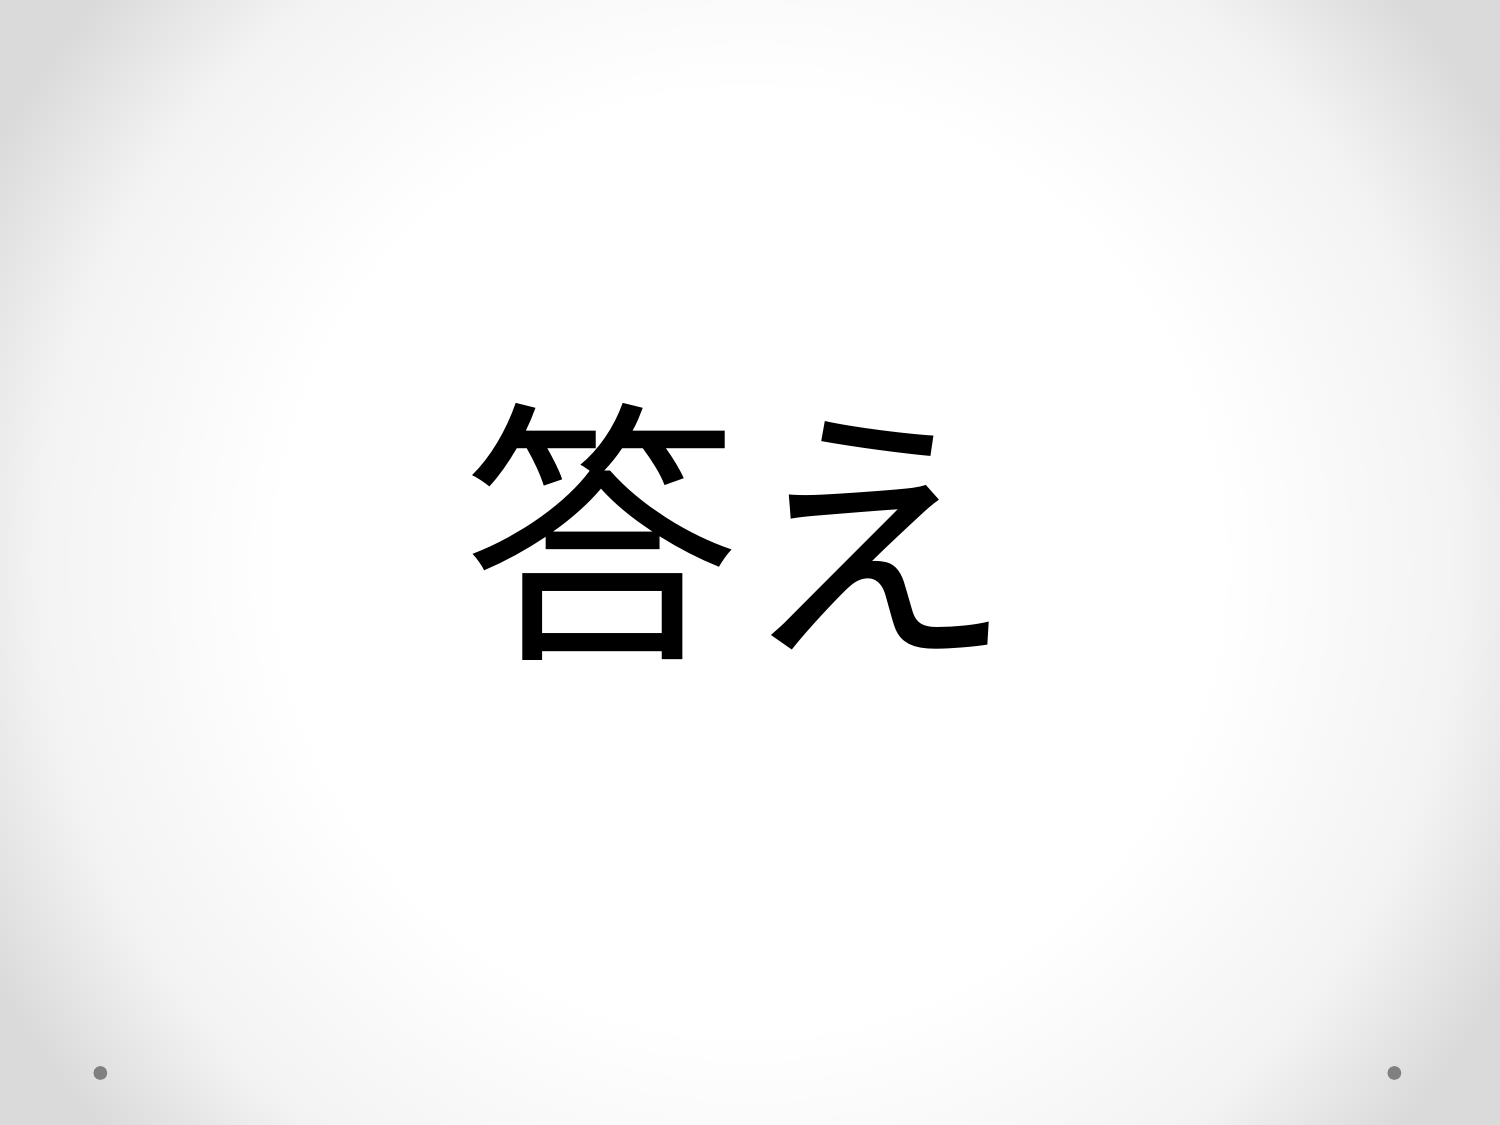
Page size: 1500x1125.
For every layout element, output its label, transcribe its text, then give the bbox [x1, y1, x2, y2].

text_box 答え [450, 356, 1028, 700]
picture [0, 0, 1500, 1125]
